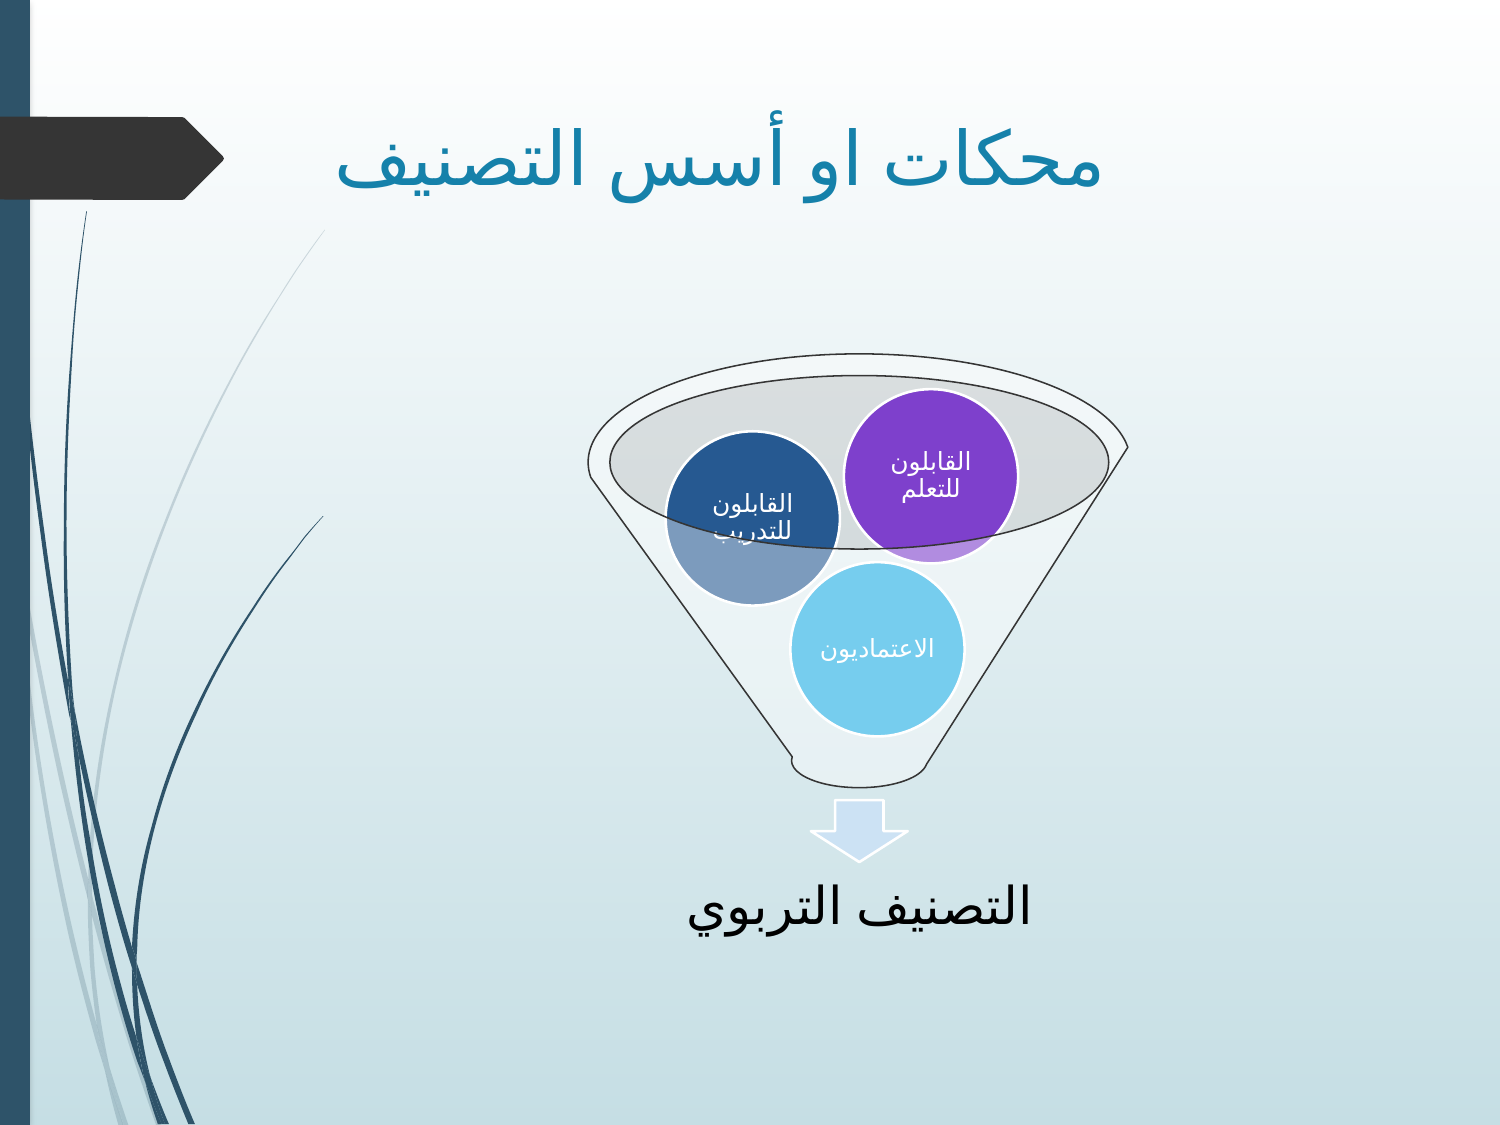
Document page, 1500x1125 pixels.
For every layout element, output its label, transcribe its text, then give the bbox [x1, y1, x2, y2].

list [318, 349, 1401, 971]
title محكات او أسس التصنيف [319, 102, 1400, 313]
